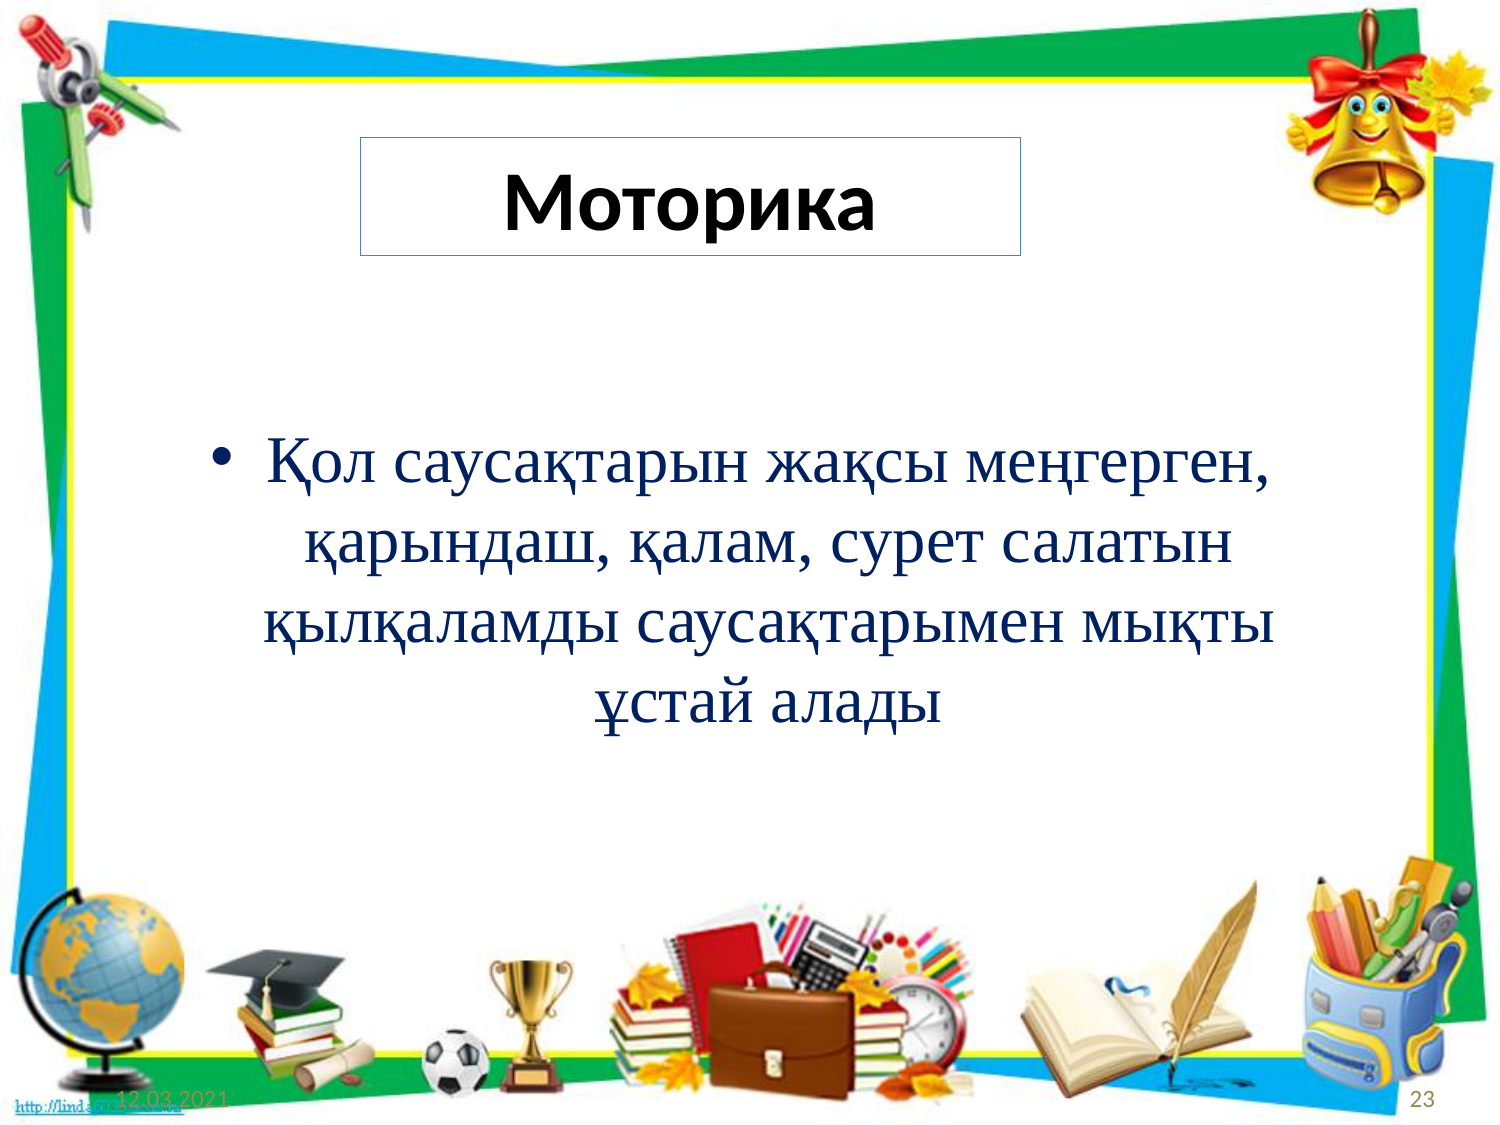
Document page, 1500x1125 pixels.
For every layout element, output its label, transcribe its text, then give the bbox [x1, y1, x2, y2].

title Моторика [360, 137, 1021, 256]
picture [0, 0, 1500, 1125]
list Қол саусақтарын жақсы меңгерген, қарындаш, қалам, сурет салатын қылқаламды саусақтарымен мықты ұстай алады [159, 314, 1324, 846]
